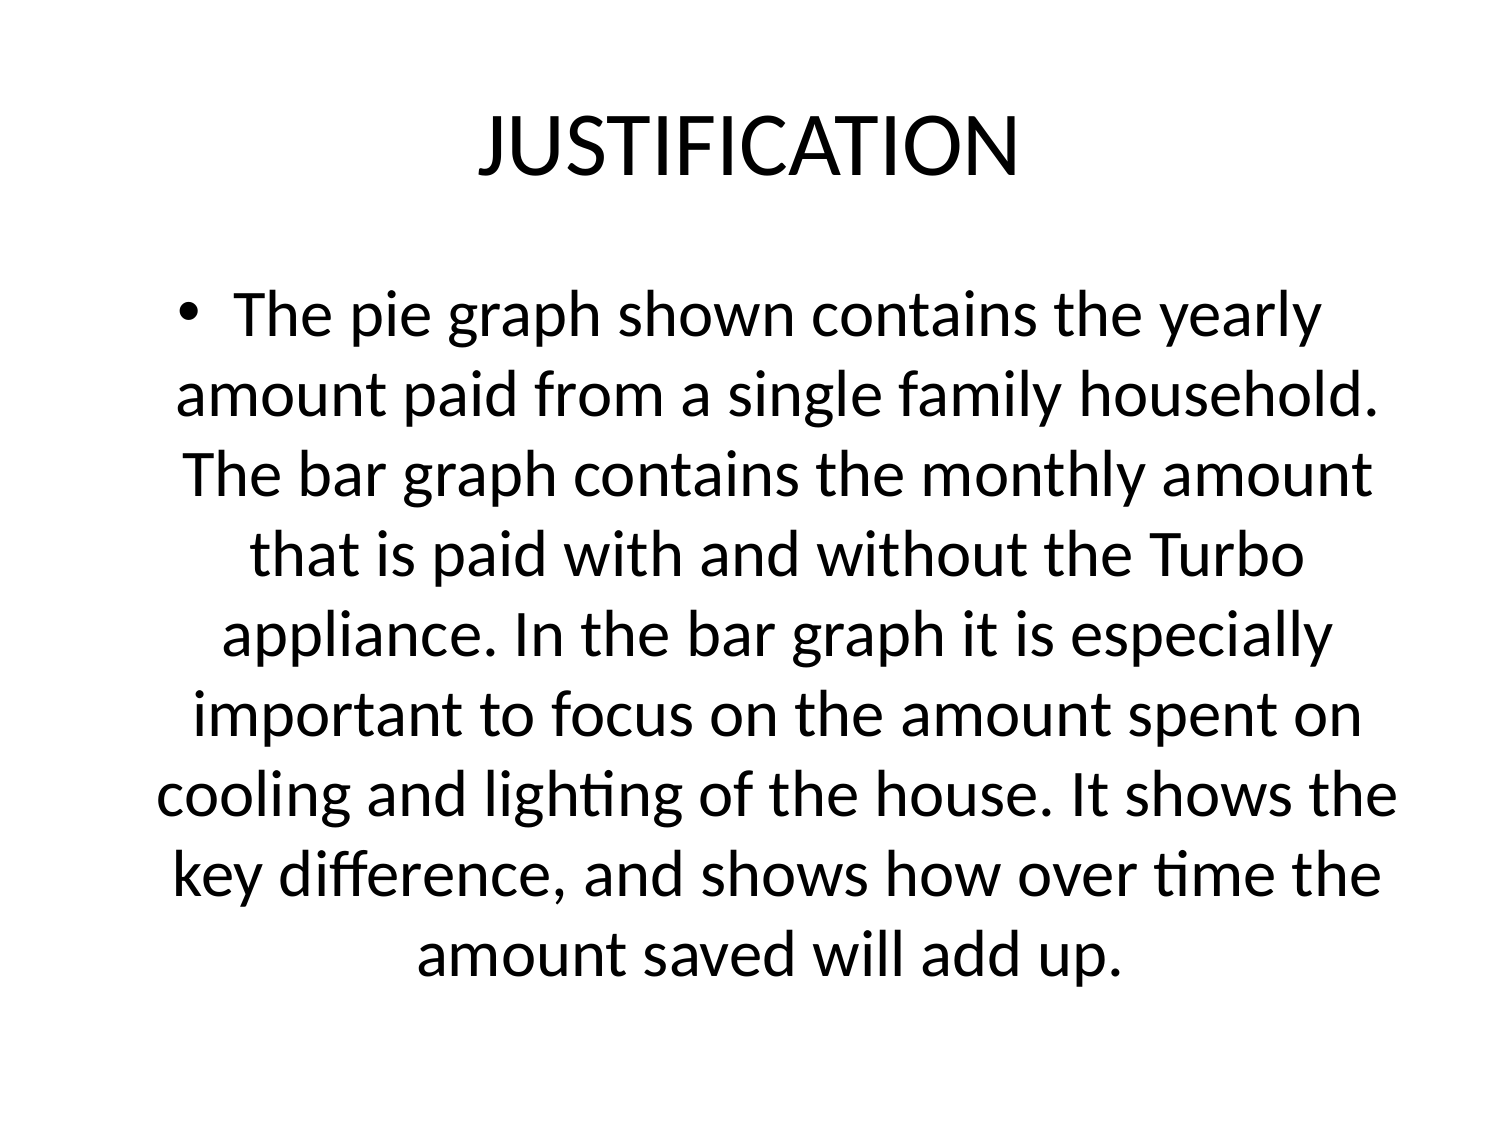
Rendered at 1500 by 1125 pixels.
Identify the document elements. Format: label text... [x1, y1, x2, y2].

list The pie graph shown contains the yearly amount paid from a single family household. The bar graph contains the monthly amount that is paid with and without the Turbo appliance. In the bar graph it is especially important to focus on the amount spent on cooling and lighting of the house. It shows the key difference, and shows how over time the amount saved will add up. [75, 262, 1425, 1005]
title JUSTIFICATION [75, 45, 1425, 233]
